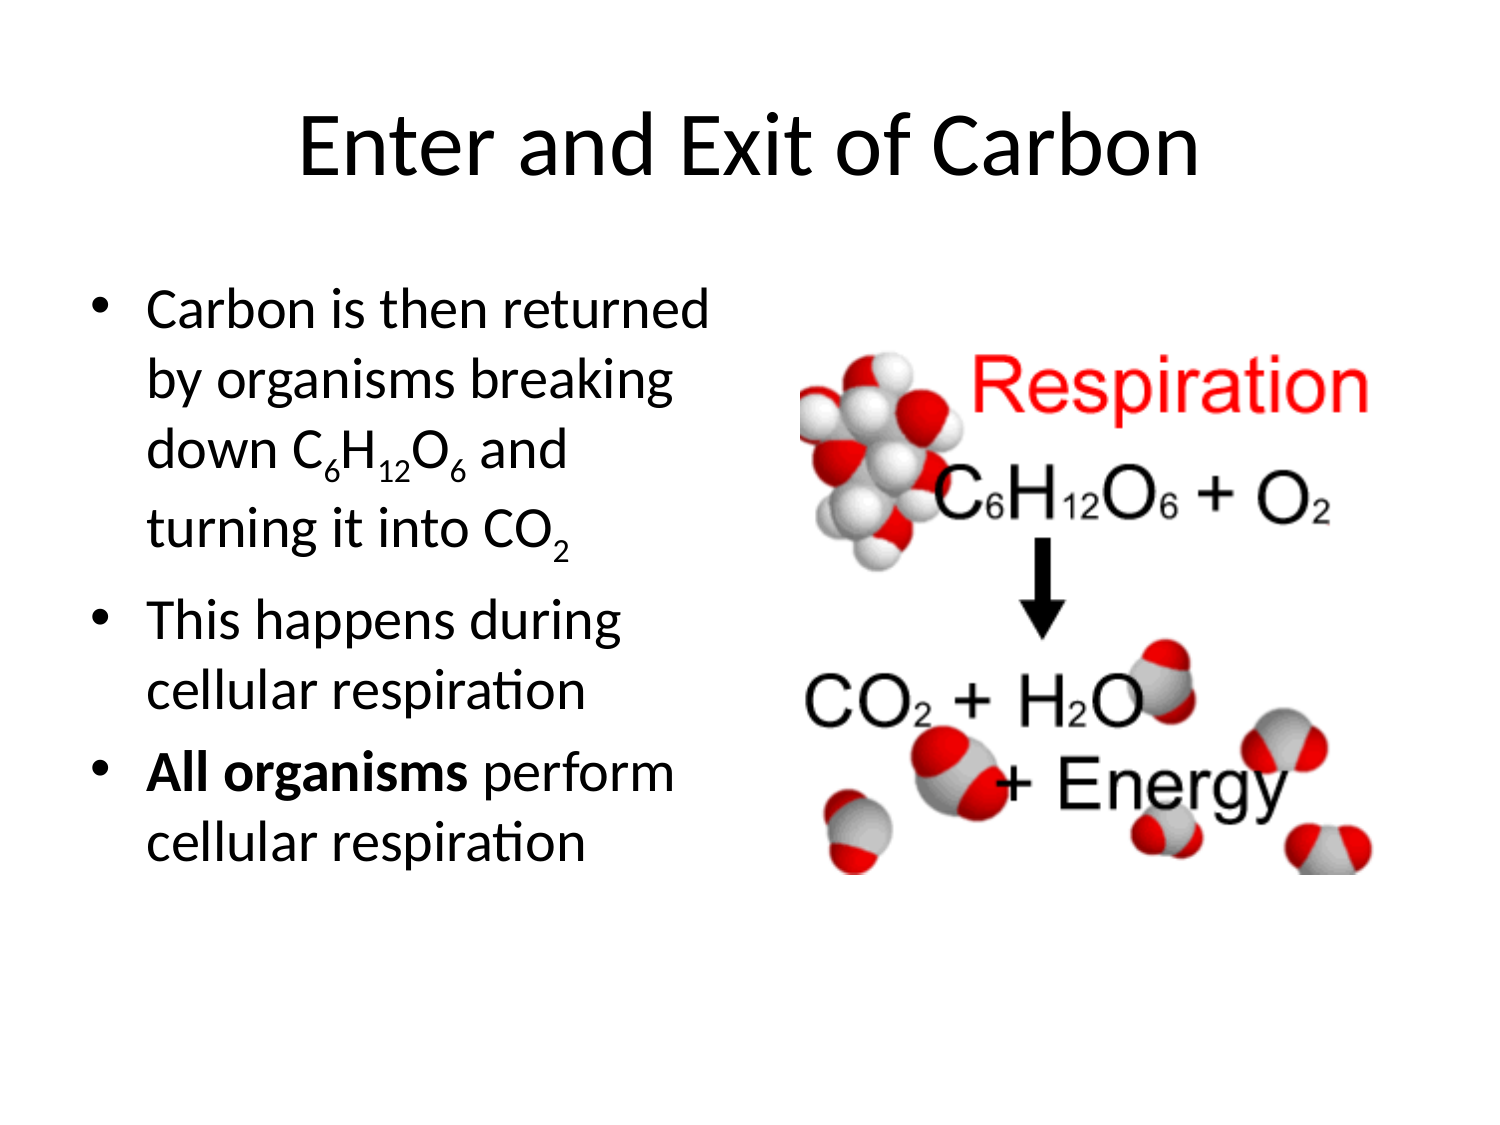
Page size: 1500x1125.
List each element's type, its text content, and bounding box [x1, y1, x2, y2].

list Carbon is then returned by organisms breaking down C6H12O6 and turning it into CO2 This happens during cellular respiration All organisms perform cellular respiration [75, 262, 738, 1005]
picture [799, 337, 1398, 876]
title Enter and Exit of Carbon [75, 45, 1425, 233]
